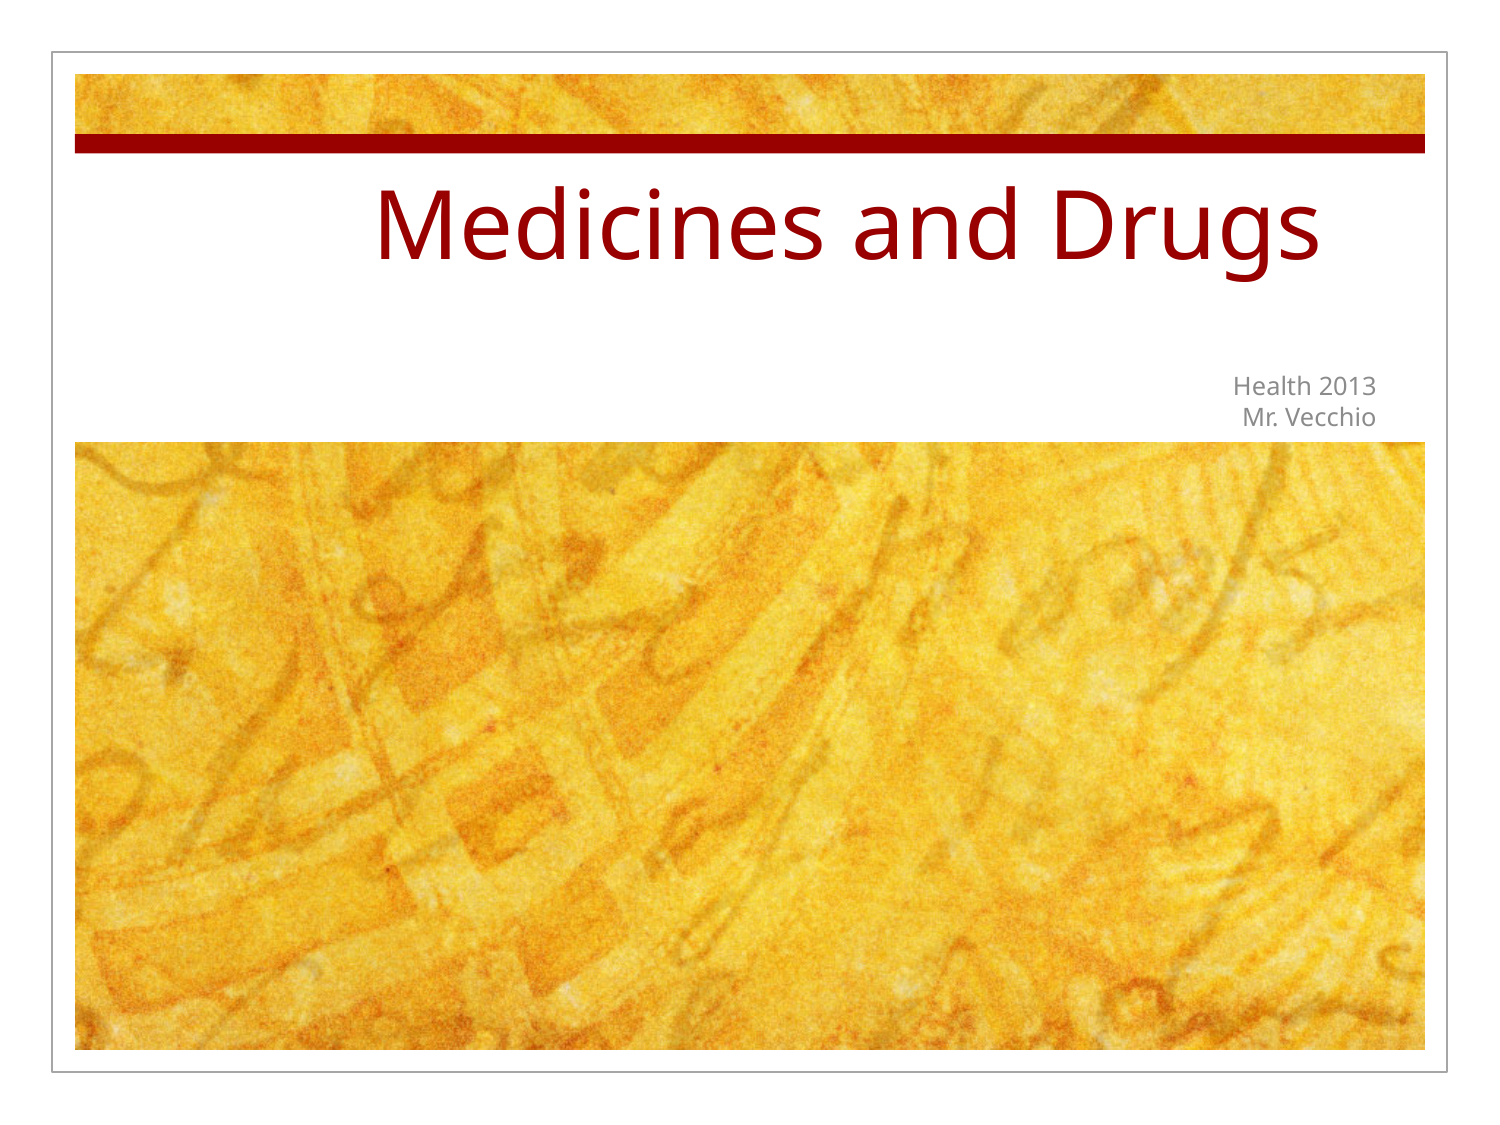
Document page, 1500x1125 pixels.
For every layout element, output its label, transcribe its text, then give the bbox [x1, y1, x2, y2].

title Medicines and Drugs [62, 37, 1338, 279]
subtitle Health 2013 Mr. Vecchio [112, 362, 1392, 439]
picture [75, 442, 1425, 1050]
picture [1338, 74, 1425, 134]
